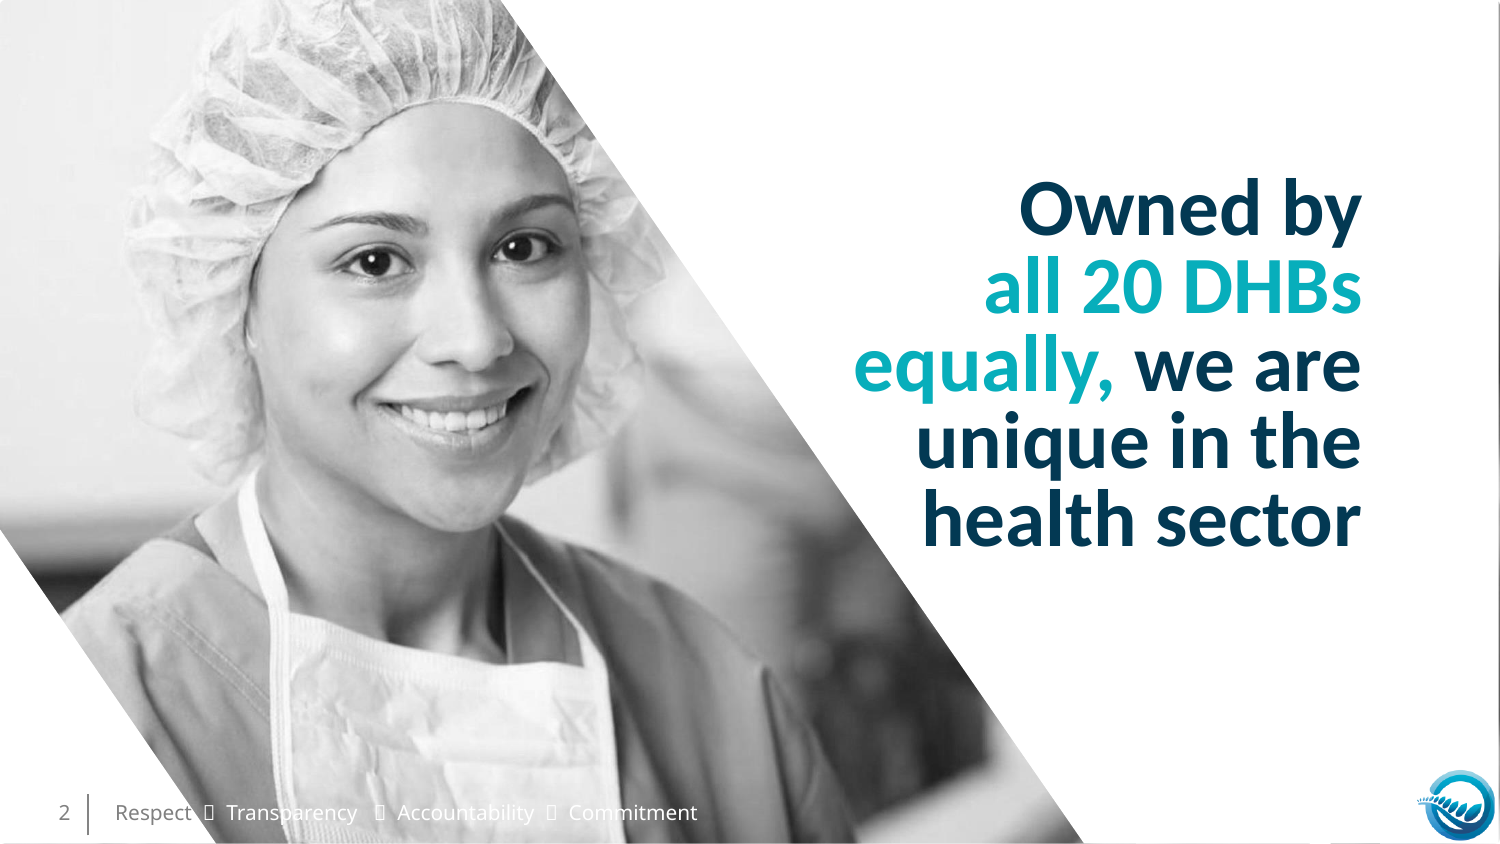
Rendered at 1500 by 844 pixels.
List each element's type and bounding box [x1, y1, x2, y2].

text_box [0, 0, 1499, 844]
picture [1399, 752, 1495, 843]
